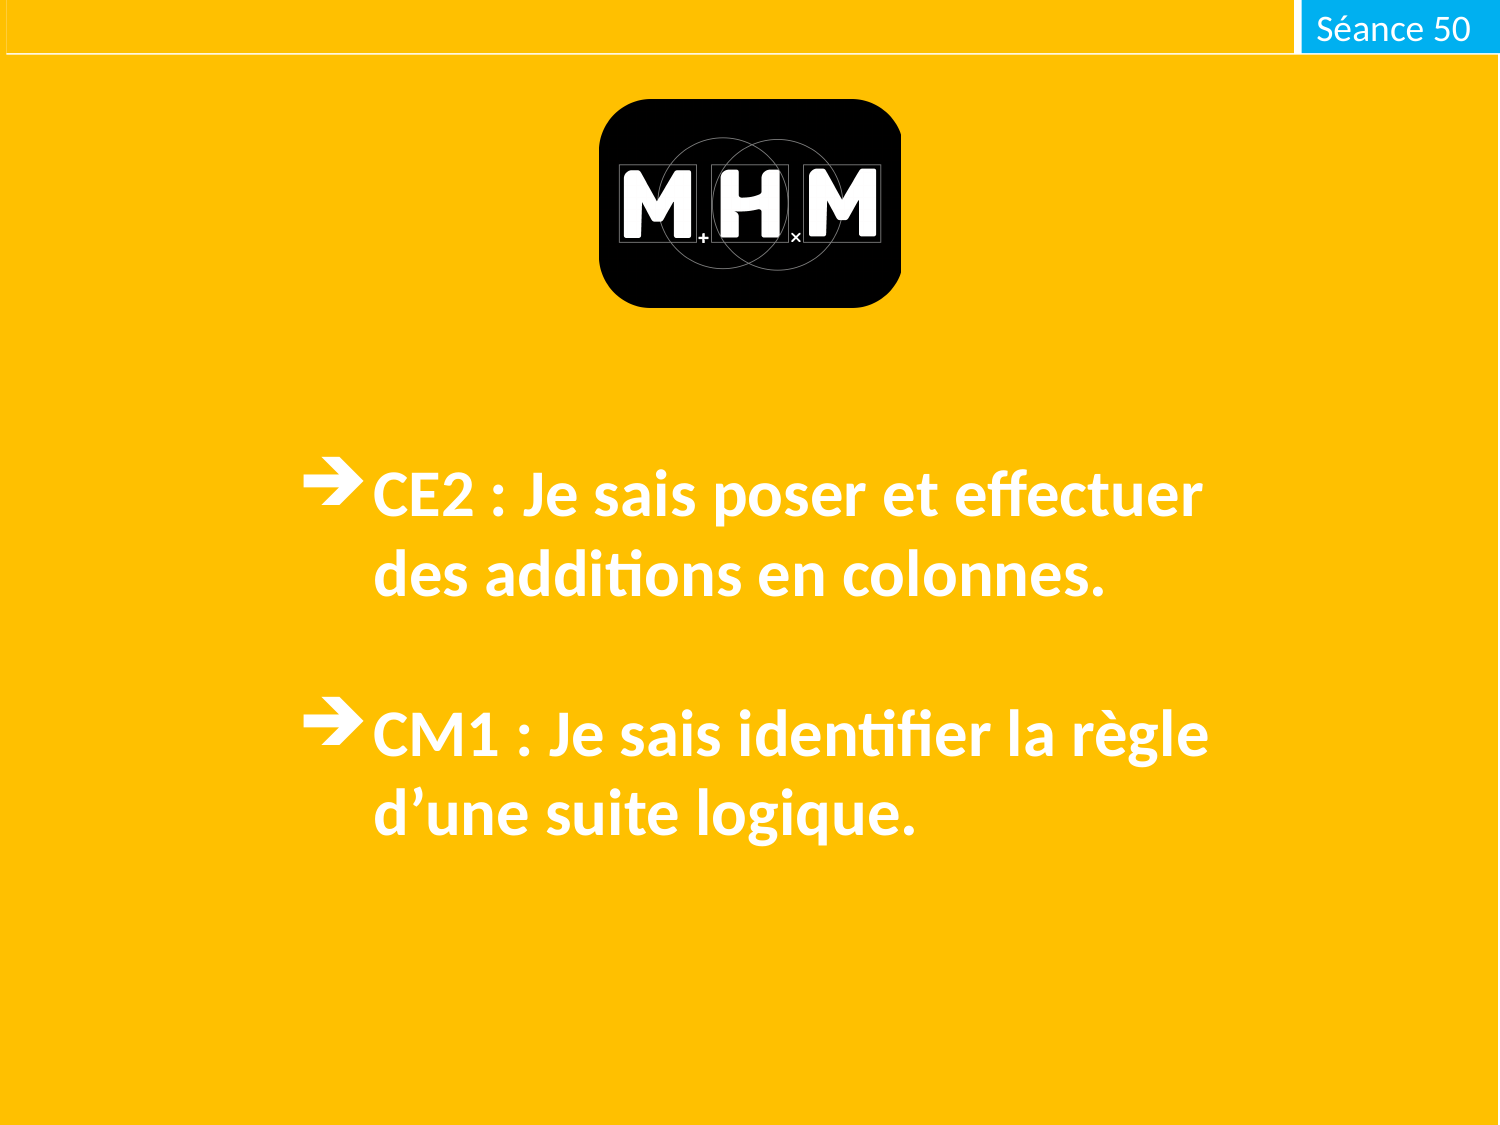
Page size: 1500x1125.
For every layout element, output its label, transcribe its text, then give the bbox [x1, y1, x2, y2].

text_box CE2 : Je sais poser et effectuer des additions en colonnes. CM1 : Je sais identifier la règle d’une suite logique. [283, 442, 1241, 857]
text_box [0, 52, 1500, 1125]
picture [599, 99, 901, 308]
